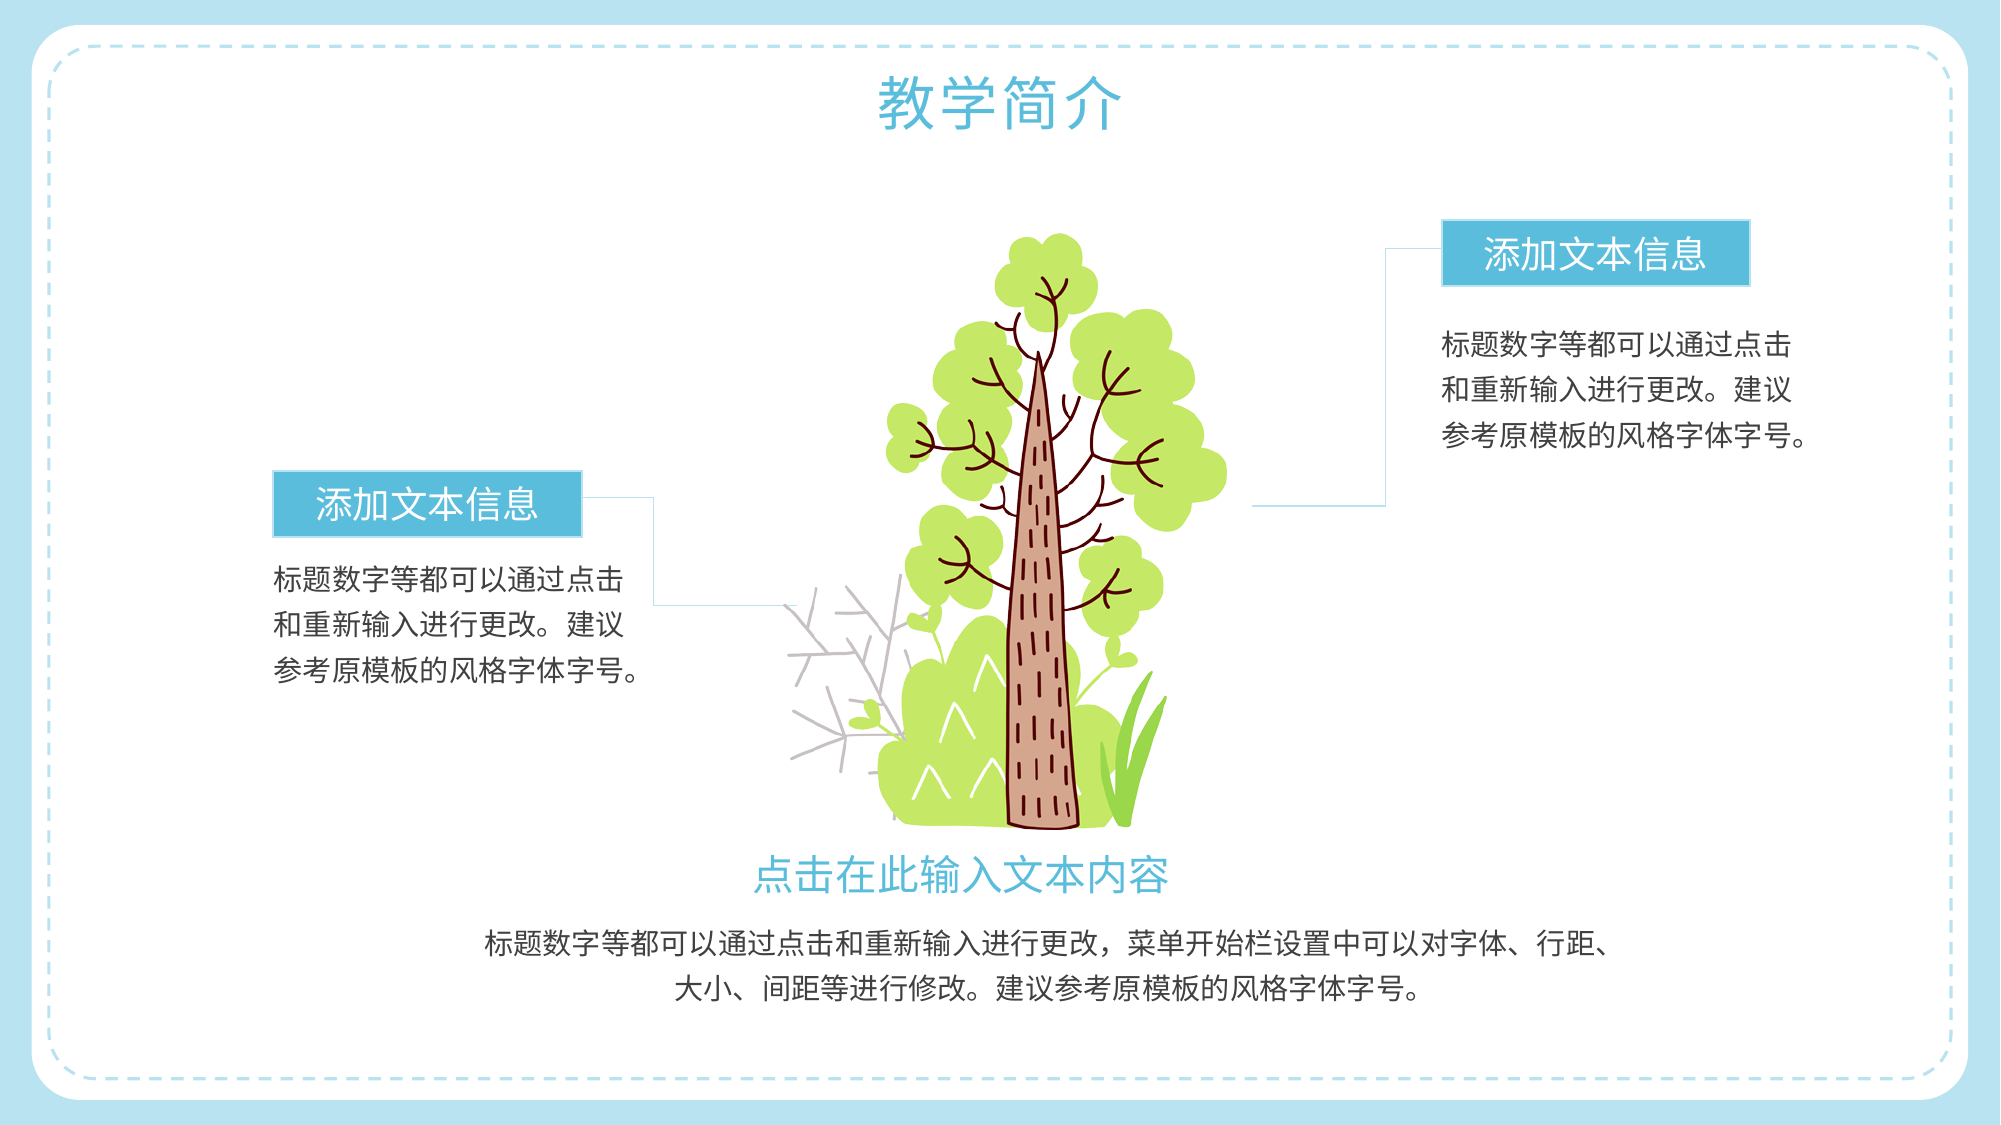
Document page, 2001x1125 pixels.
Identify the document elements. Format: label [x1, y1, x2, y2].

picture [783, 233, 1227, 830]
text_box [1251, 248, 1520, 506]
text_box [31, 24, 1969, 1100]
text_box [0, 0, 2000, 1125]
text_box [509, 497, 783, 606]
